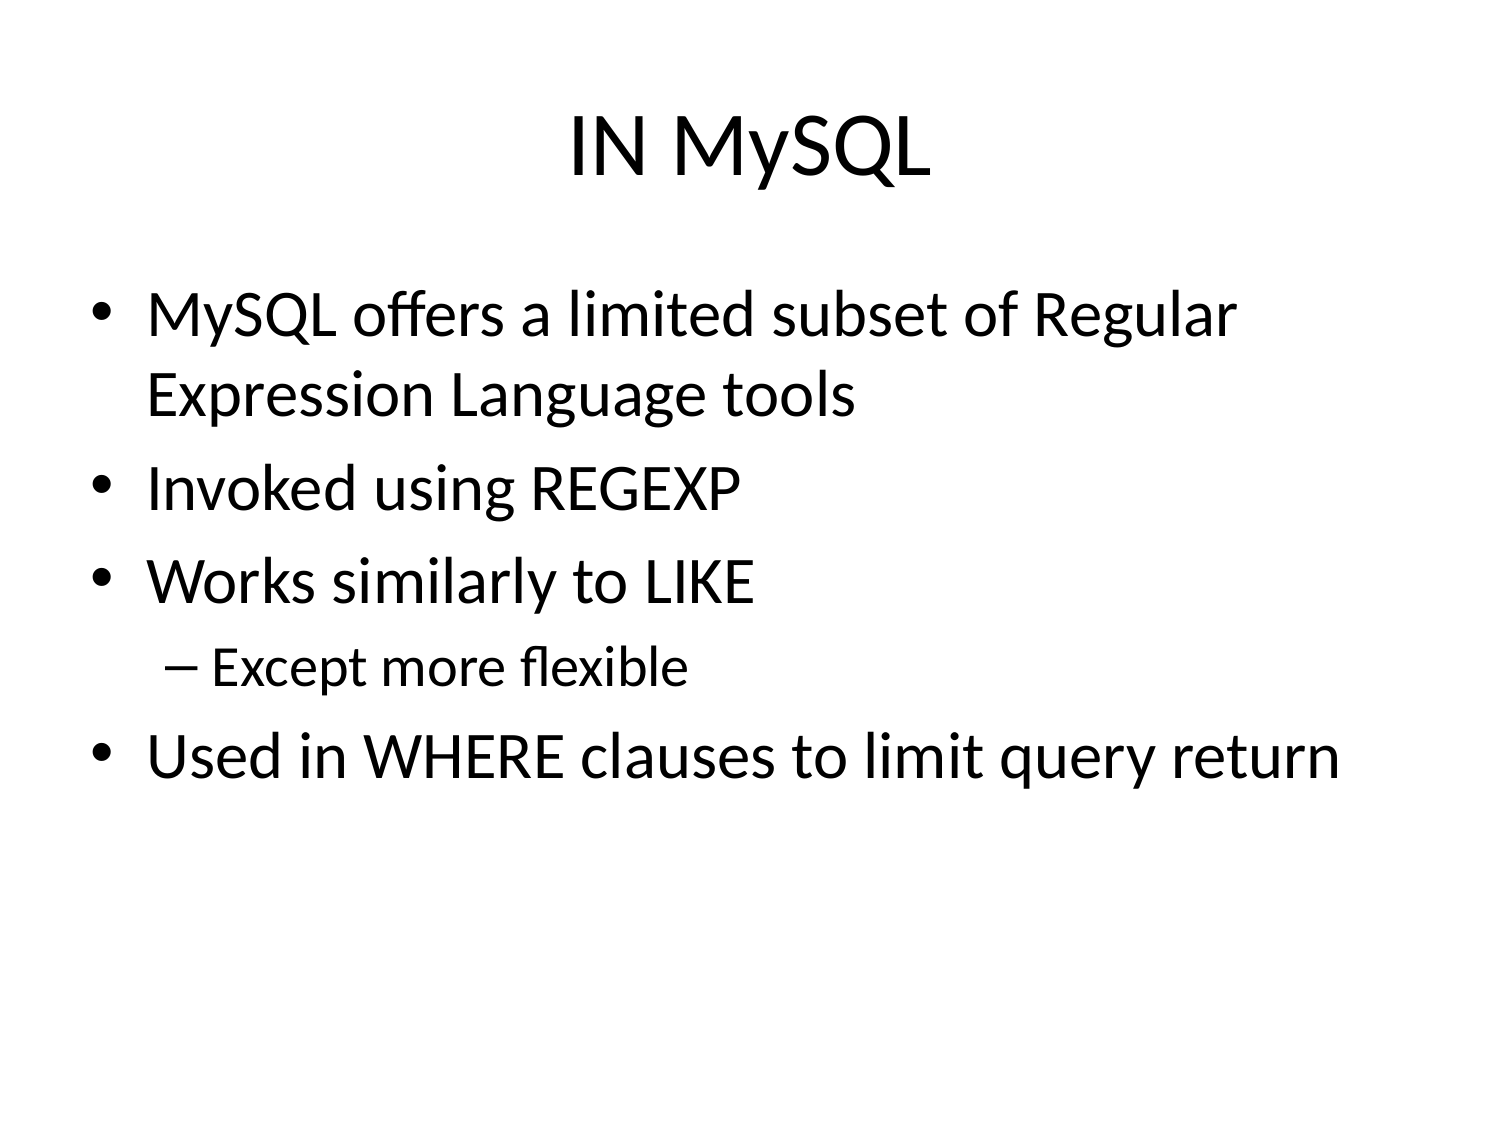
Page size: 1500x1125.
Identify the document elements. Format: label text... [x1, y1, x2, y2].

list MySQL offers a limited subset of Regular Expression Language tools Invoked using REGEXP Works similarly to LIKE Except more flexible Used in WHERE clauses to limit query return [75, 262, 1425, 1005]
title IN MySQL [75, 45, 1425, 233]
